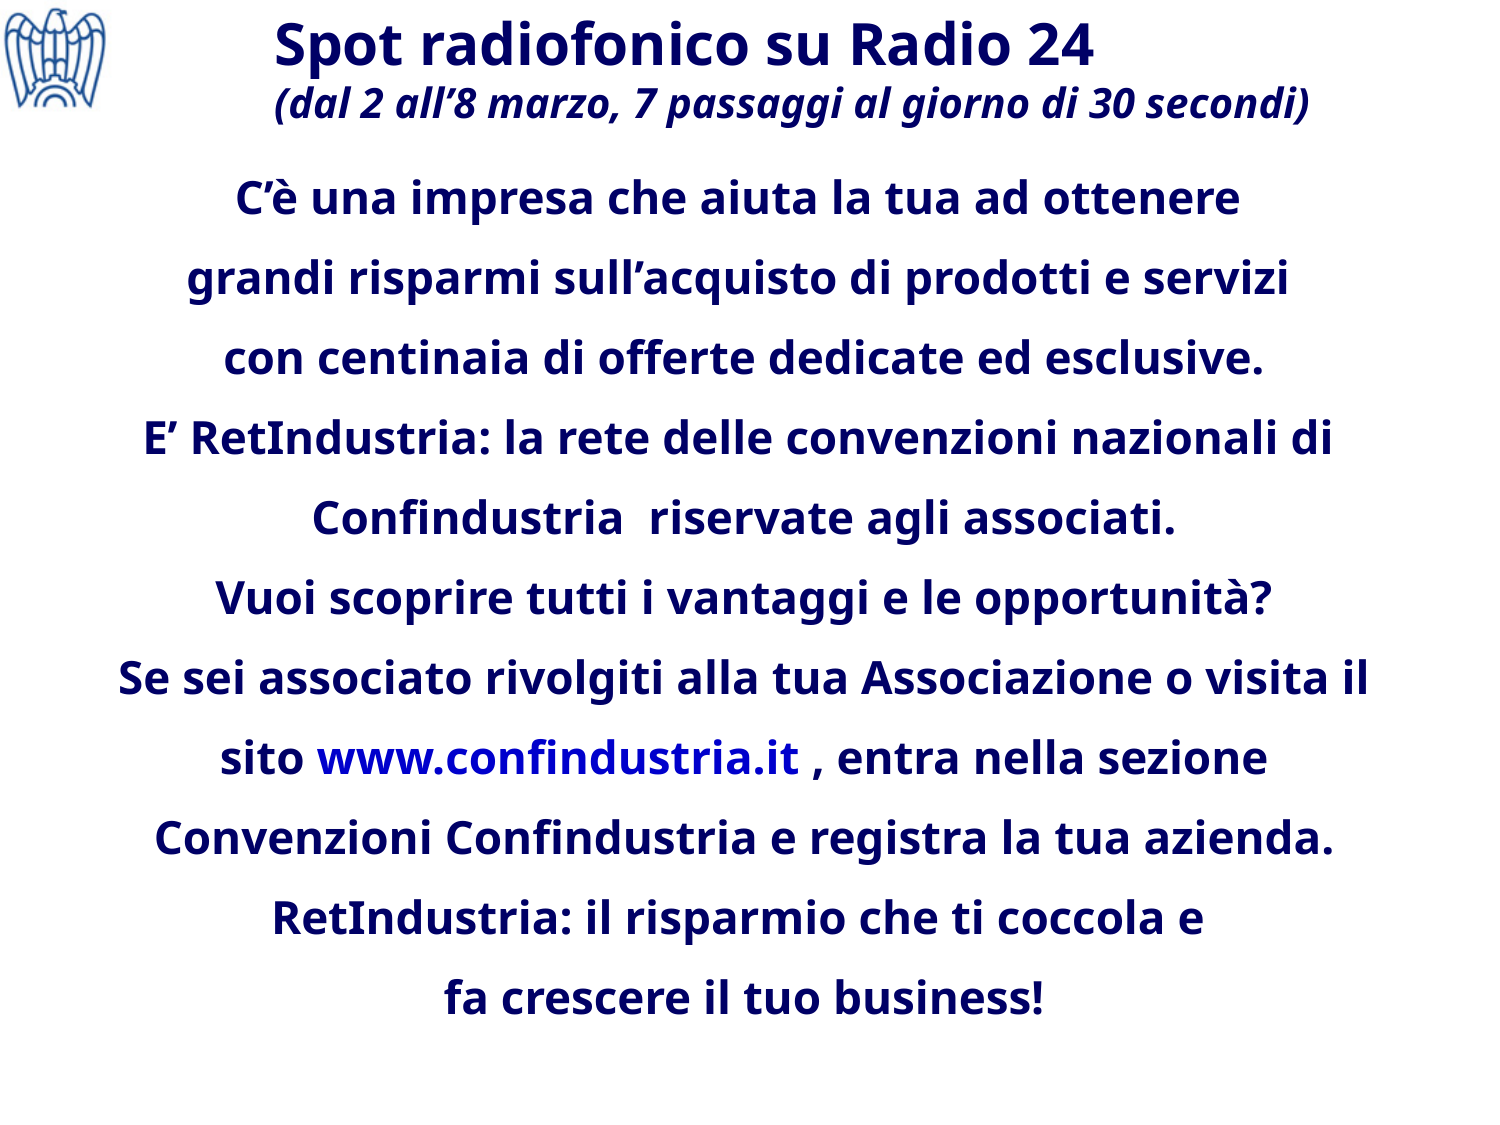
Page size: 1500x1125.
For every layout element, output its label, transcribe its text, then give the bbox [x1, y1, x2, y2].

picture [0, 0, 113, 113]
text_box Spot radiofonico su Radio 24 (dal 2 all’8 marzo, 7 passaggi al giorno di 30 secondi) [259, 0, 1337, 135]
text_box C’è una impresa che aiuta la tua ad ottenere grandi risparmi sull’acquisto di prodotti e servizi con centinaia di offerte dedicate ed esclusive. E’ RetIndustria: la rete delle convenzioni nazionali di Confindustria riservate agli associati. Vuoi scoprire tutti i vantaggi e le opportunità? Se sei associato rivolgiti alla tua Associazione o visita il sito www.confindustria.it , entra nella sezione Convenzioni Confindustria e registra la tua azienda. RetIndustria: il risparmio che ti coccola e fa crescere il tuo business! [64, 160, 1424, 1031]
